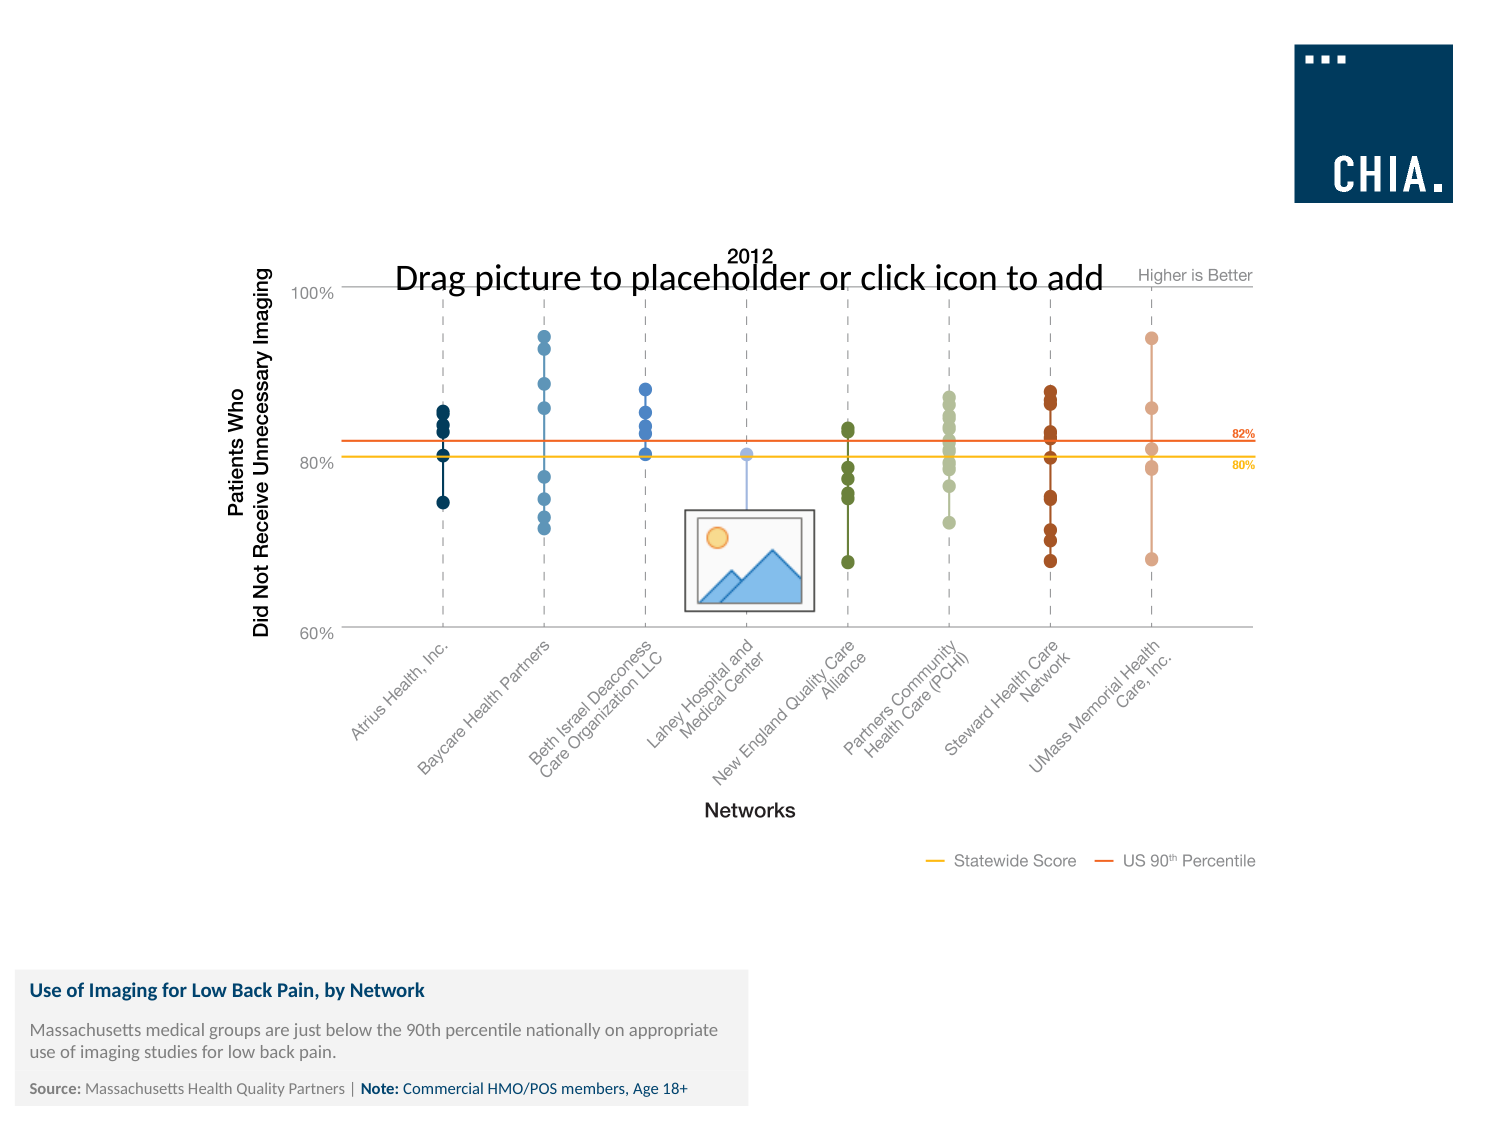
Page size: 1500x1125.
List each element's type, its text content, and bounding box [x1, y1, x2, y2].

picture [224, 245, 1276, 876]
list Source: Massachusetts Health Quality Partners | Note: Commercial HMO/POS members, Age 18+ [14, 1070, 749, 1106]
list Massachusetts medical groups are just below the 90th percentile nationally on appropriate use of imaging studies for low back pain. [14, 1010, 749, 1070]
list Use of Imaging for Low Back Pain, by Network [14, 969, 749, 1010]
picture [1260, 17, 1486, 243]
